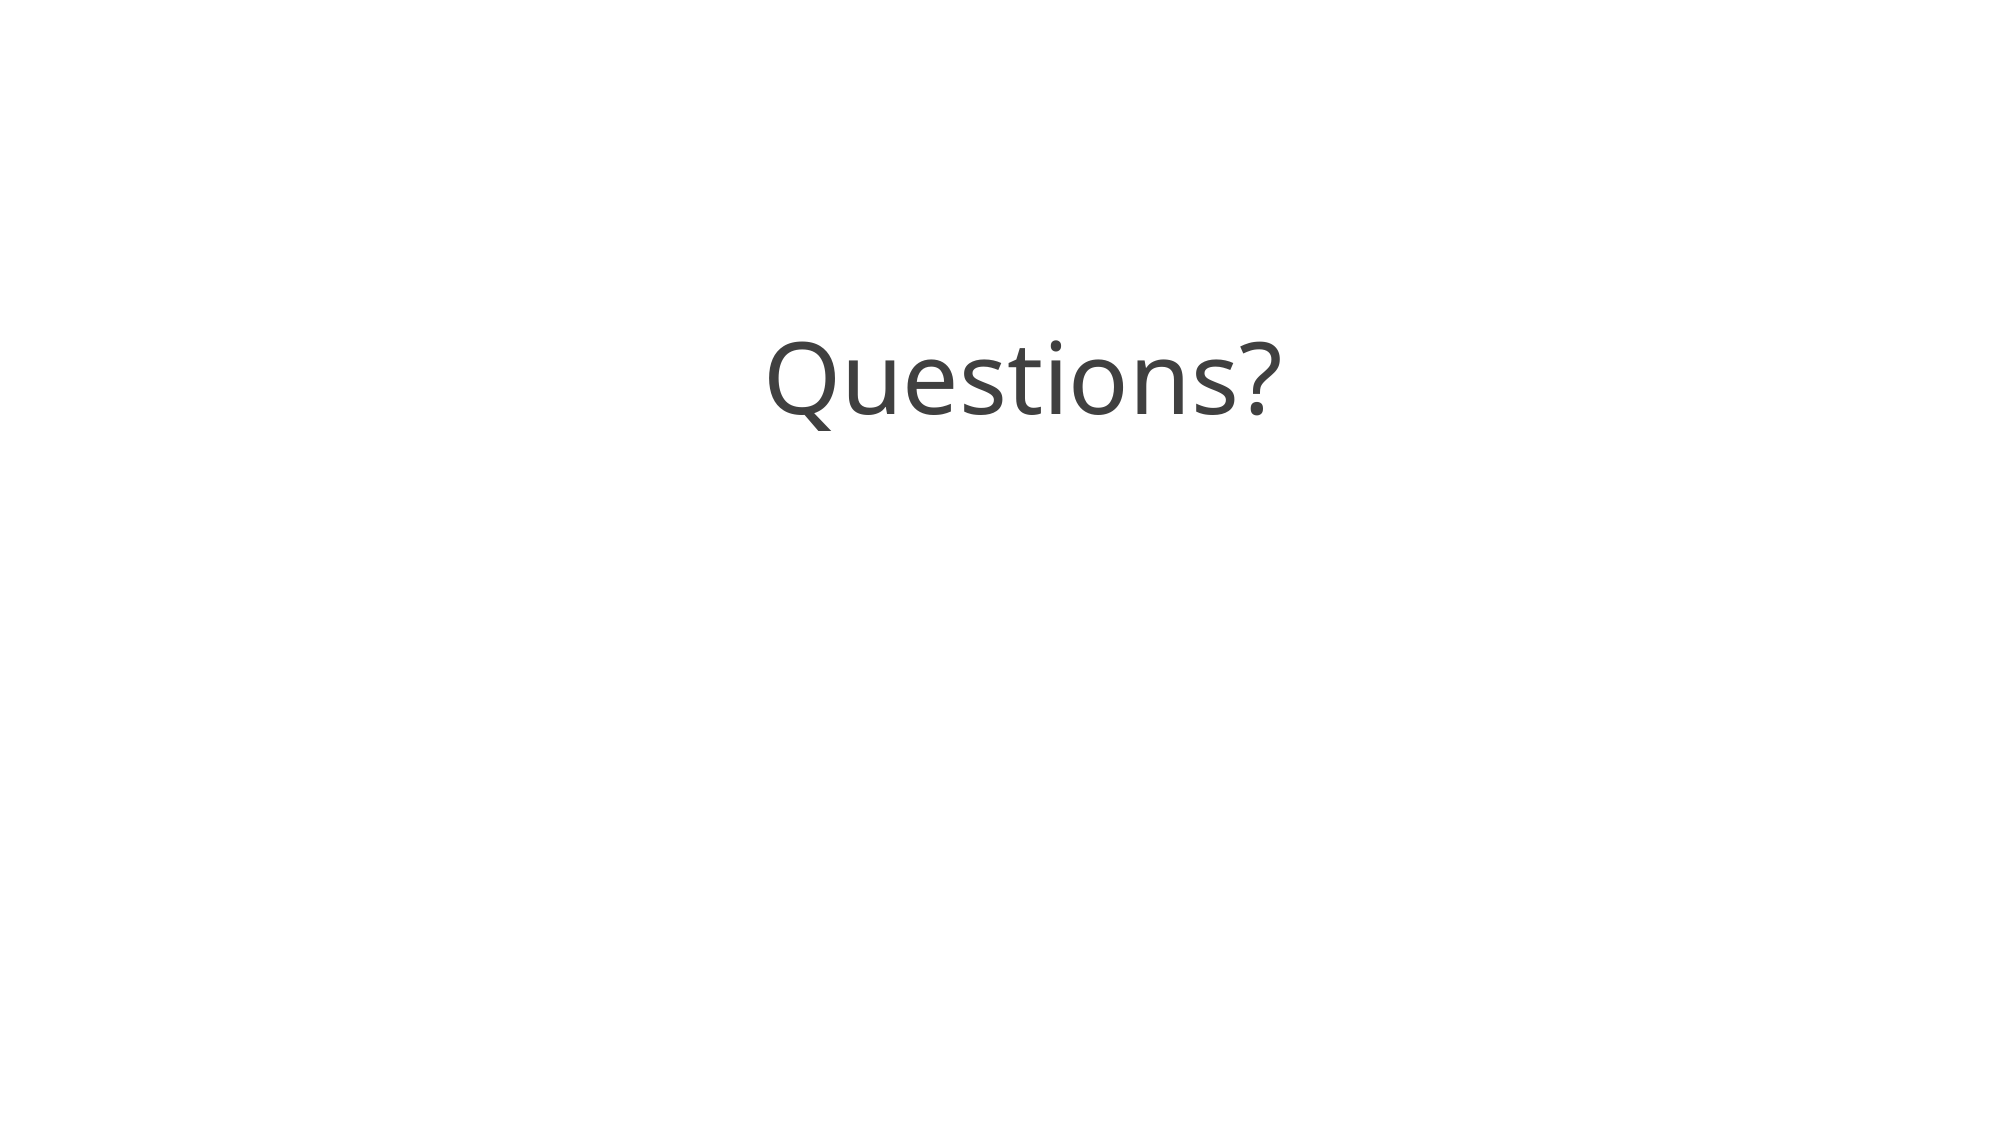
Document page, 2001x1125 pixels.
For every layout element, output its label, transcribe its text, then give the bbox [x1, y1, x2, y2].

list Questions? [291, 307, 1755, 1031]
